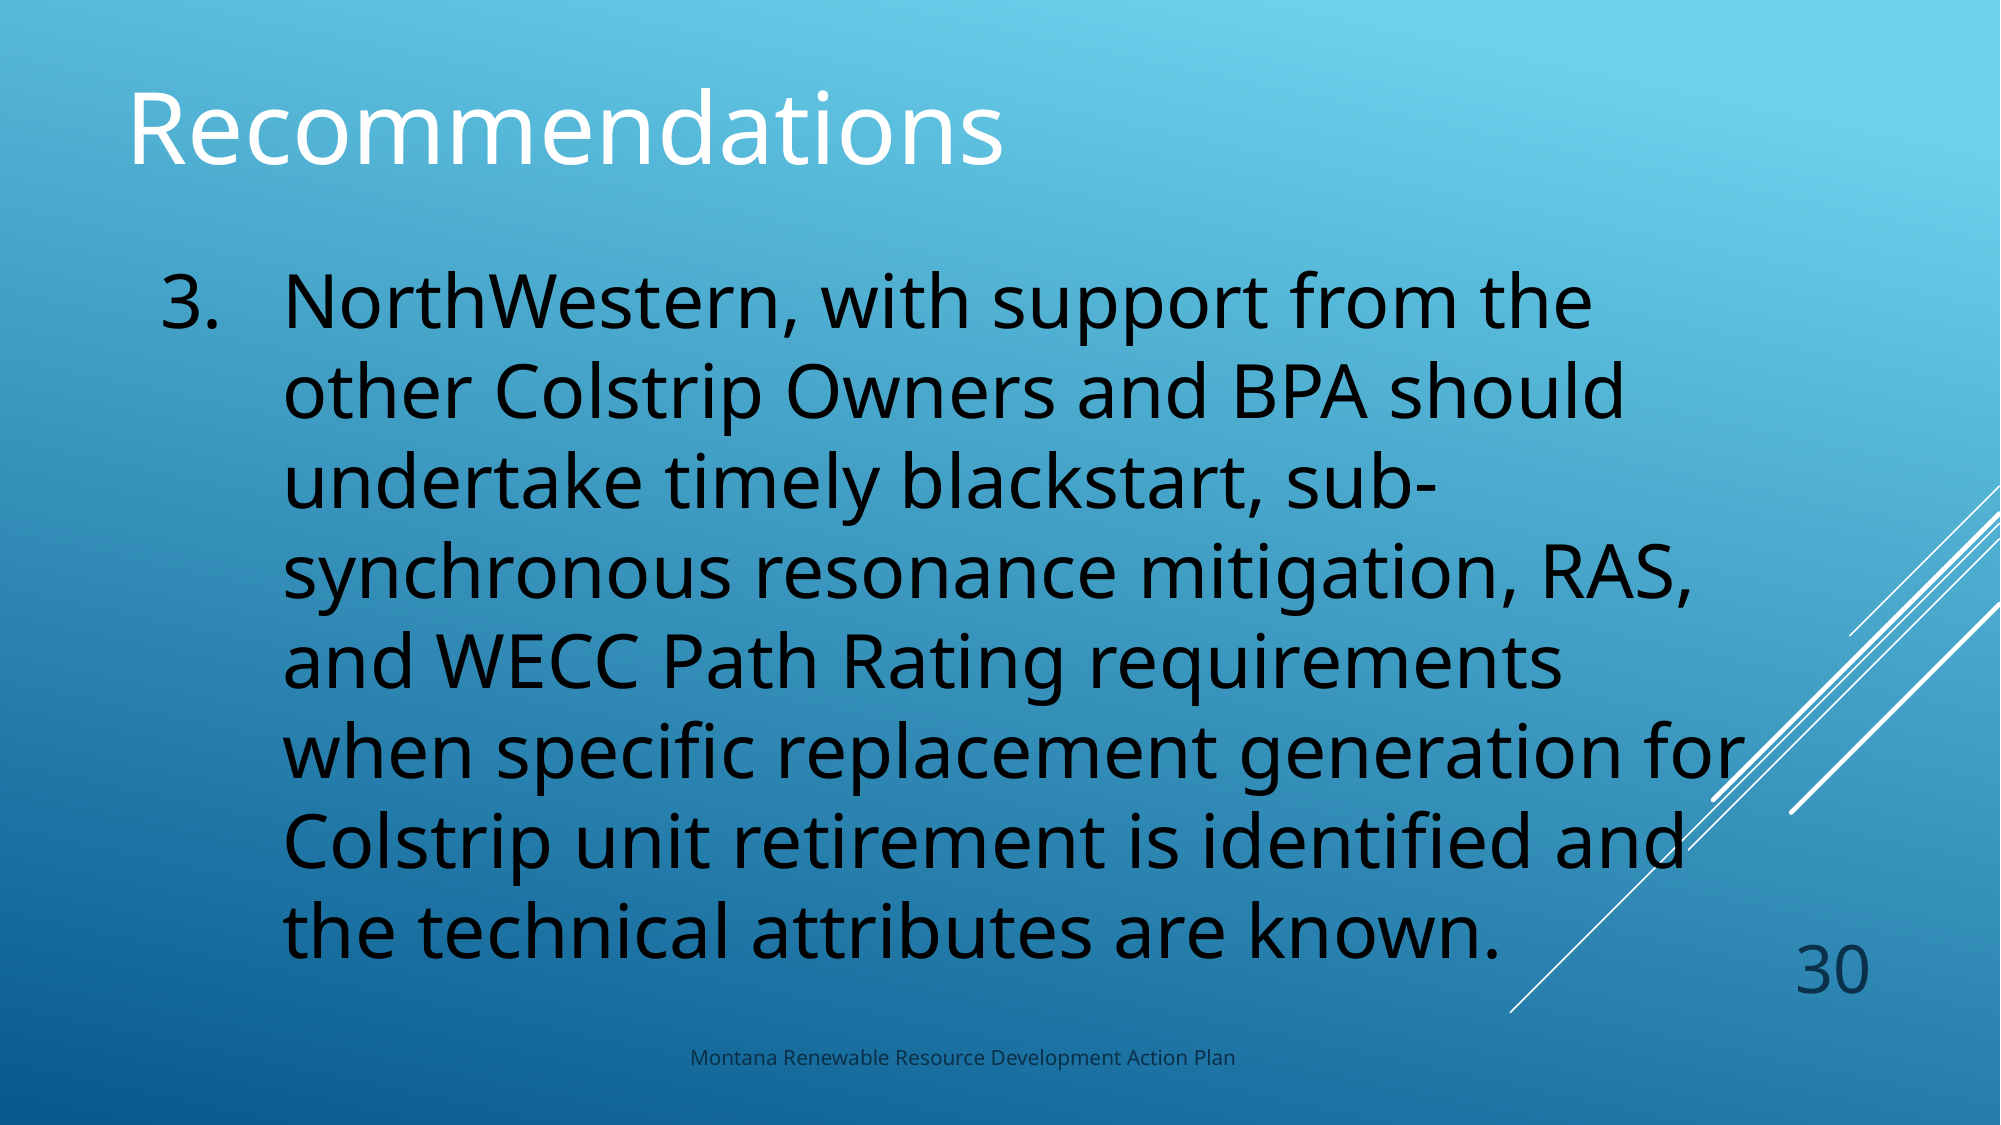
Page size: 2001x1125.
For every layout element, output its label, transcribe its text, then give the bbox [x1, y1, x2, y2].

text_box Recommendations [110, 56, 1874, 192]
text_box NorthWestern, with support from the other Colstrip Owners and BPA should undertake timely blackstart, sub-synchronous resonance mitigation, RAS, and WECC Path Rating requirements when specific replacement generation for Colstrip unit retirement is identified and the technical attributes are known. [145, 246, 1763, 982]
slide_number 30 [1700, 915, 1888, 1025]
footer Montana Renewable Resource Development Action Plan [675, 1037, 1425, 1098]
